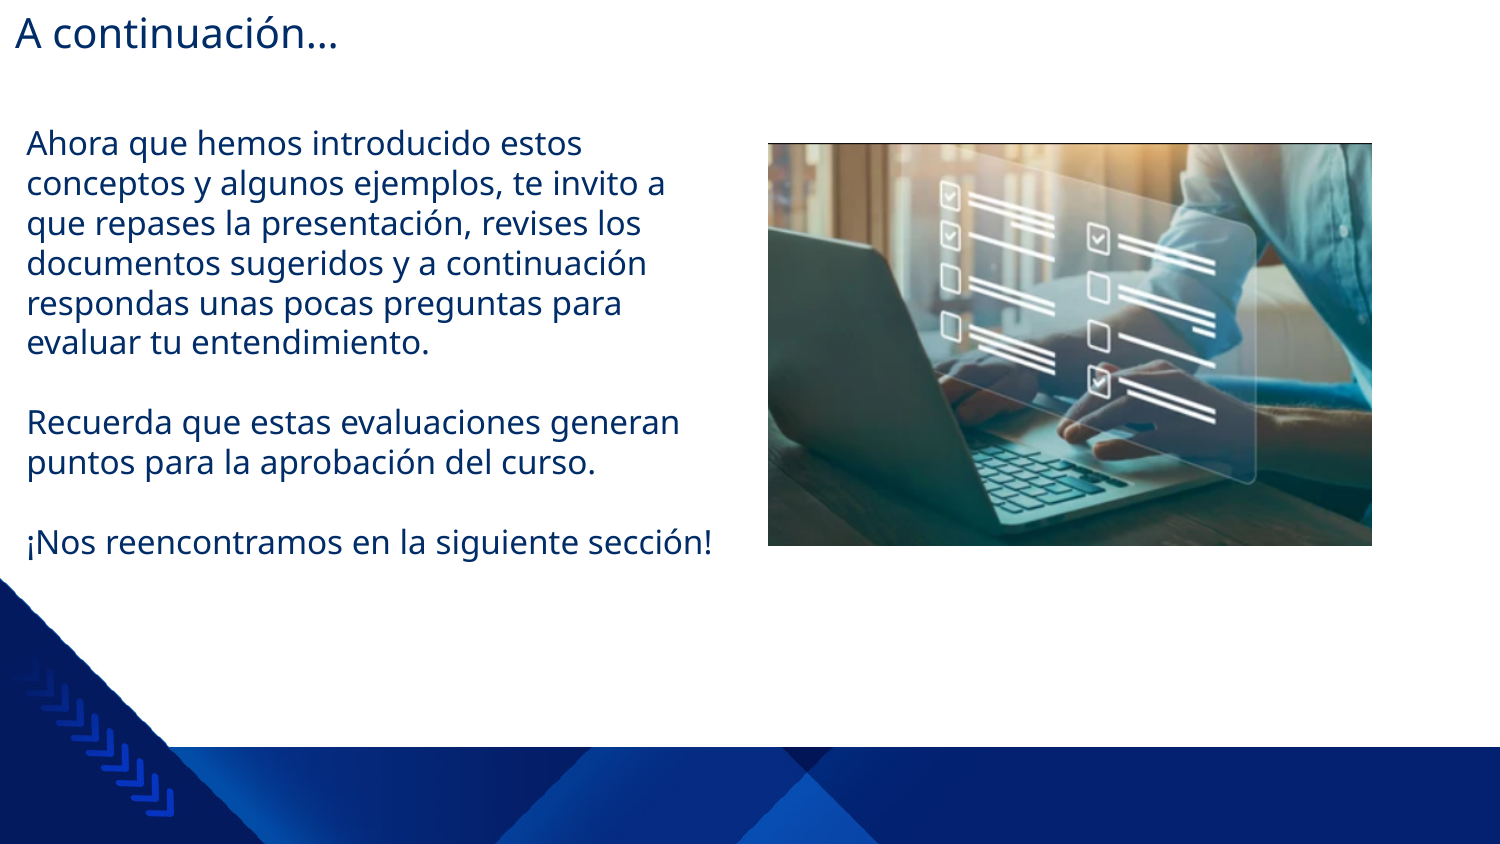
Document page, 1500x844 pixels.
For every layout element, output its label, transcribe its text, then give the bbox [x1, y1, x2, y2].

picture [0, 0, 1500, 844]
title A continuación… [0, 0, 1290, 68]
text_box Ahora que hemos introducido estos conceptos y algunos ejemplos, te invito a que repases la presentación, revises los documentos sugeridos y a continuación respondas unas pocas preguntas para evaluar tu entendimiento. Recuerda que estas evaluaciones generan puntos para la aprobación del curso. ¡Nos reencontramos en la siguiente sección! [11, 114, 732, 569]
